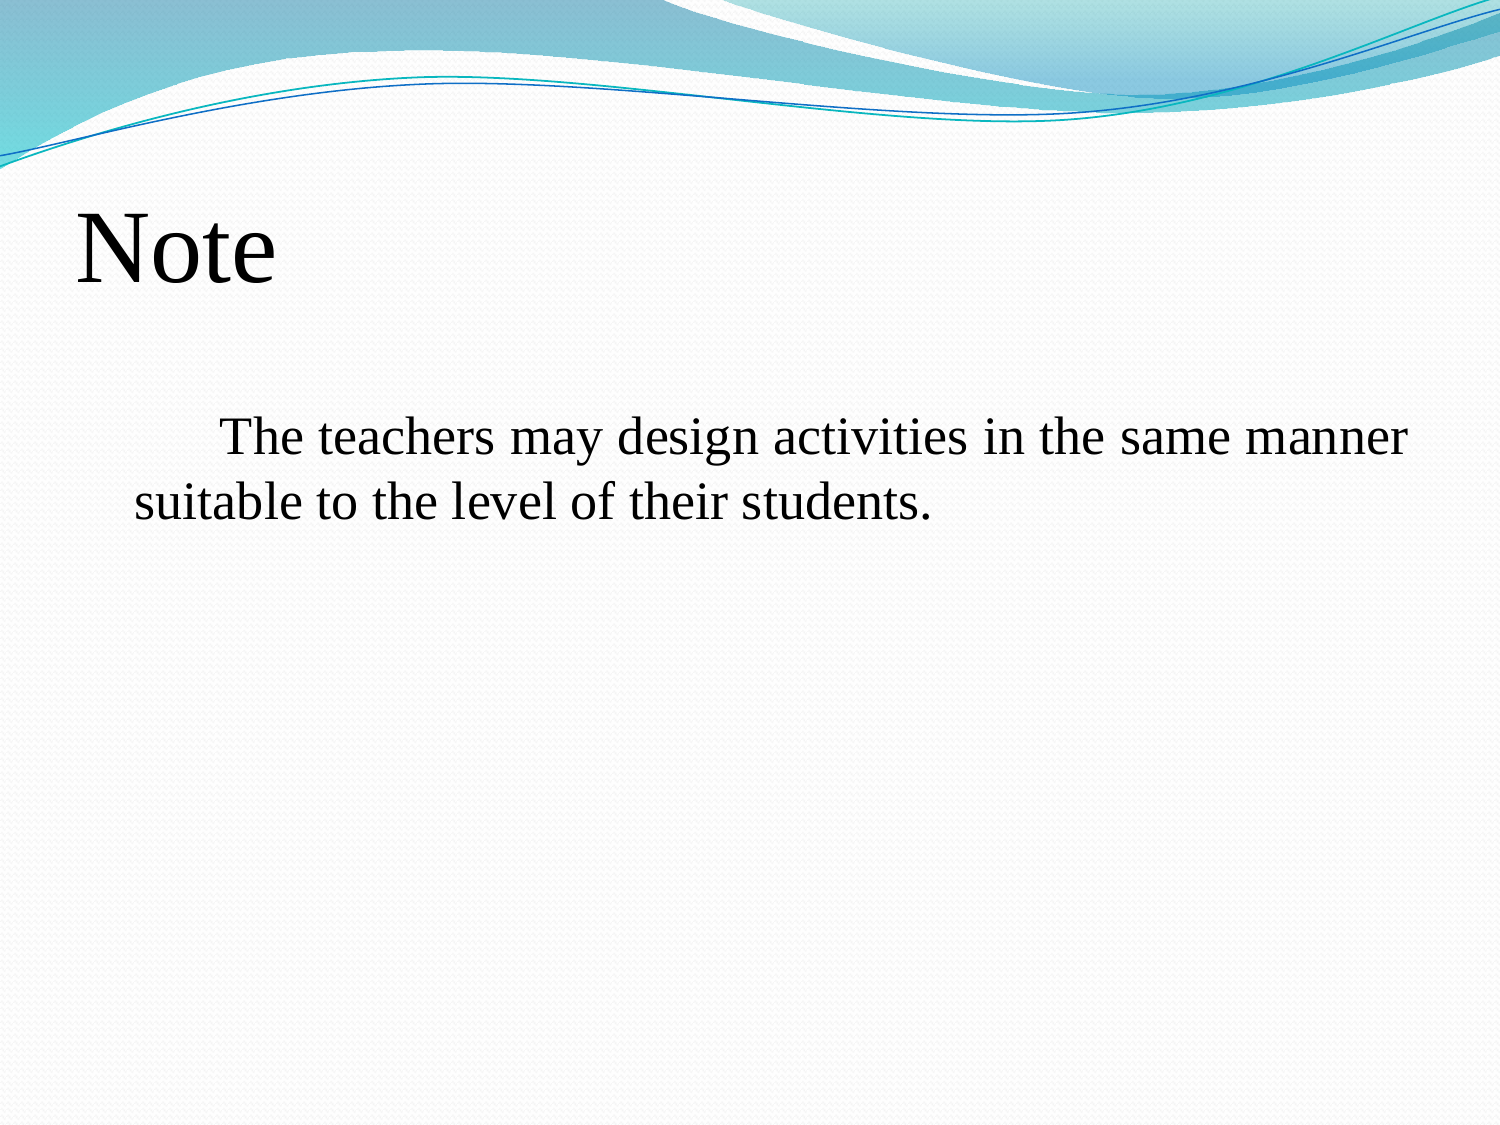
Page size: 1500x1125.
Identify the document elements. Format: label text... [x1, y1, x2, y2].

list The teachers may design activities in the same manner suitable to the level of their students. [75, 317, 1425, 1038]
title Note [75, 115, 1425, 303]
